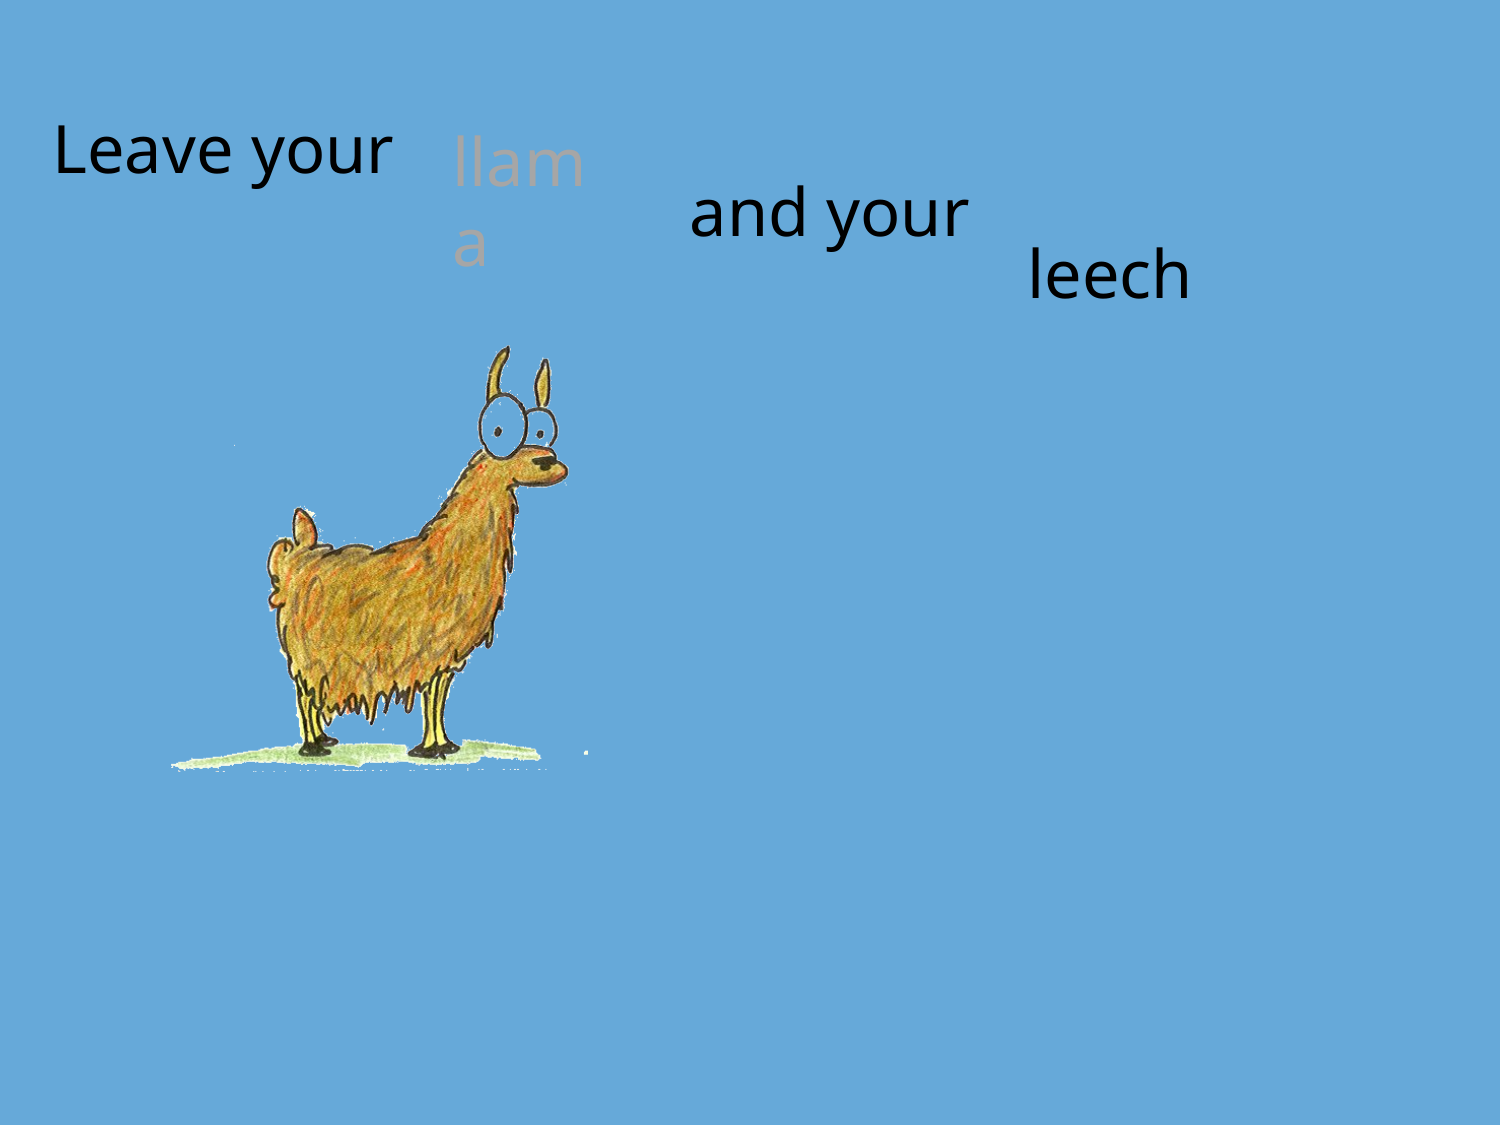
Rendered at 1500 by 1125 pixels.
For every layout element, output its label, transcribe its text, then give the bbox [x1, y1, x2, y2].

text_box leech [1012, 224, 1275, 320]
text_box and your [674, 162, 988, 258]
text_box llama [437, 112, 638, 288]
picture [162, 324, 588, 772]
text_box Leave your [37, 99, 438, 240]
